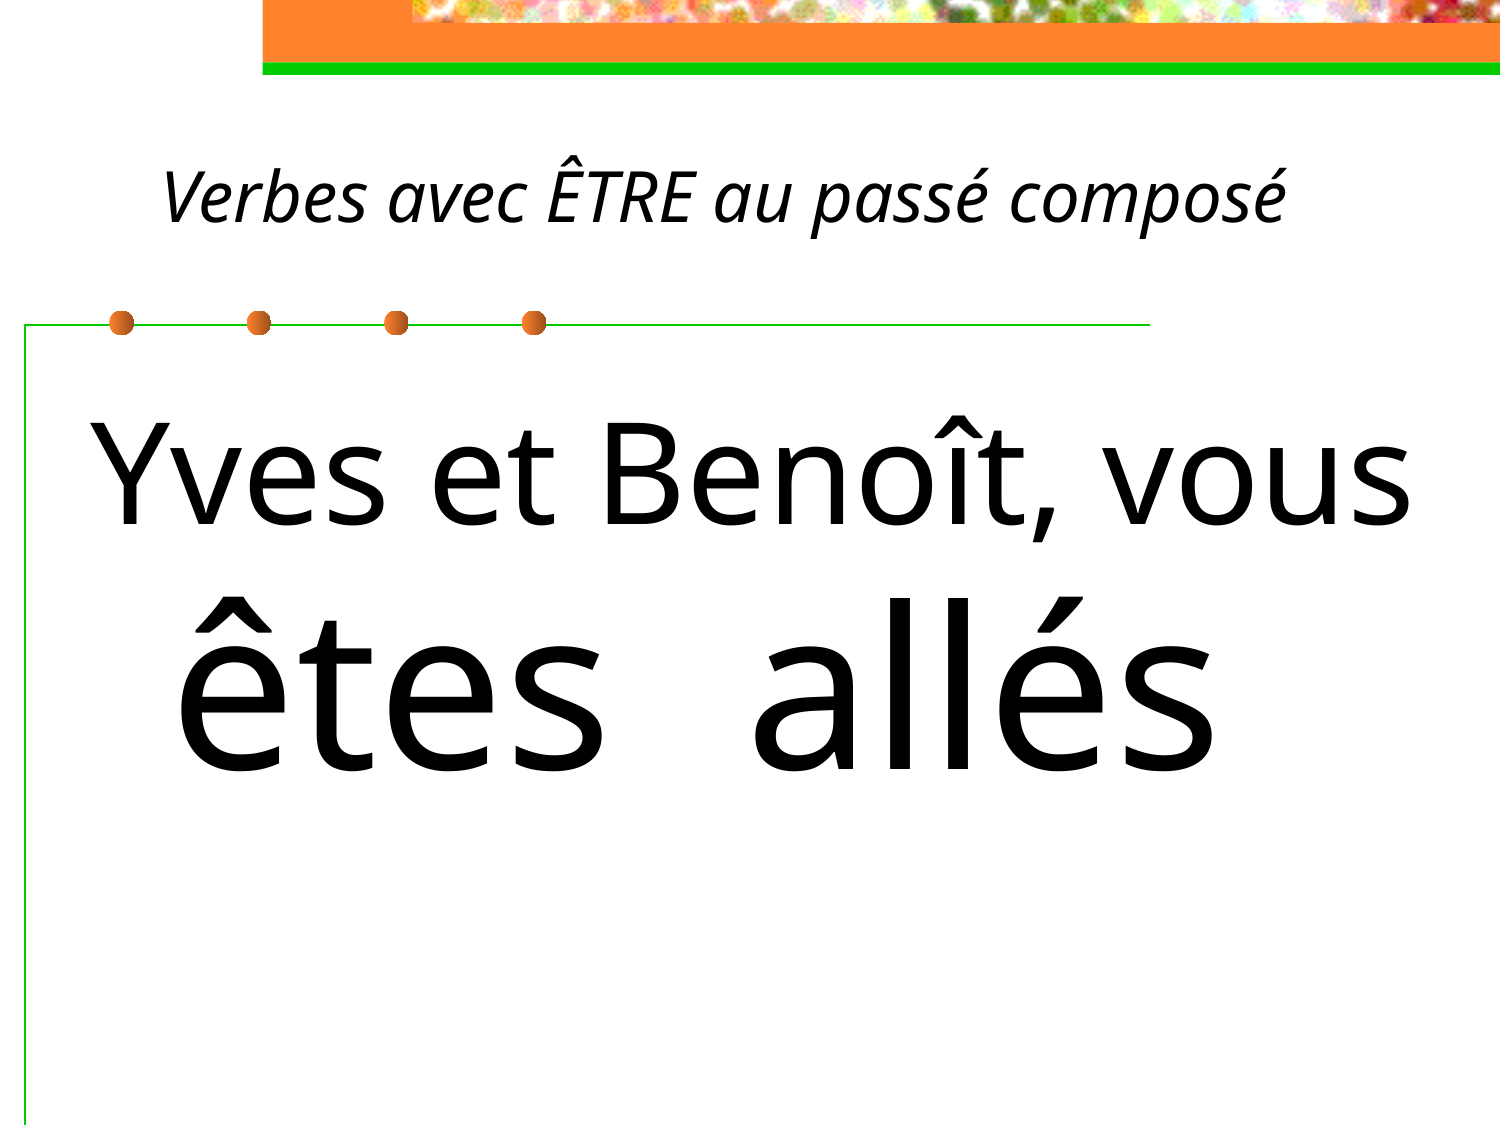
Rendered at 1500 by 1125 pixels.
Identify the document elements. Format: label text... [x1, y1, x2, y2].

picture [412, 0, 1500, 23]
text_box êtes [0, 537, 280, 825]
list Yves et Benoît, vous [50, 375, 1458, 537]
title Verbes avec ÊTRE au passé composé [87, 99, 1363, 288]
text_box allés [280, 537, 1500, 825]
